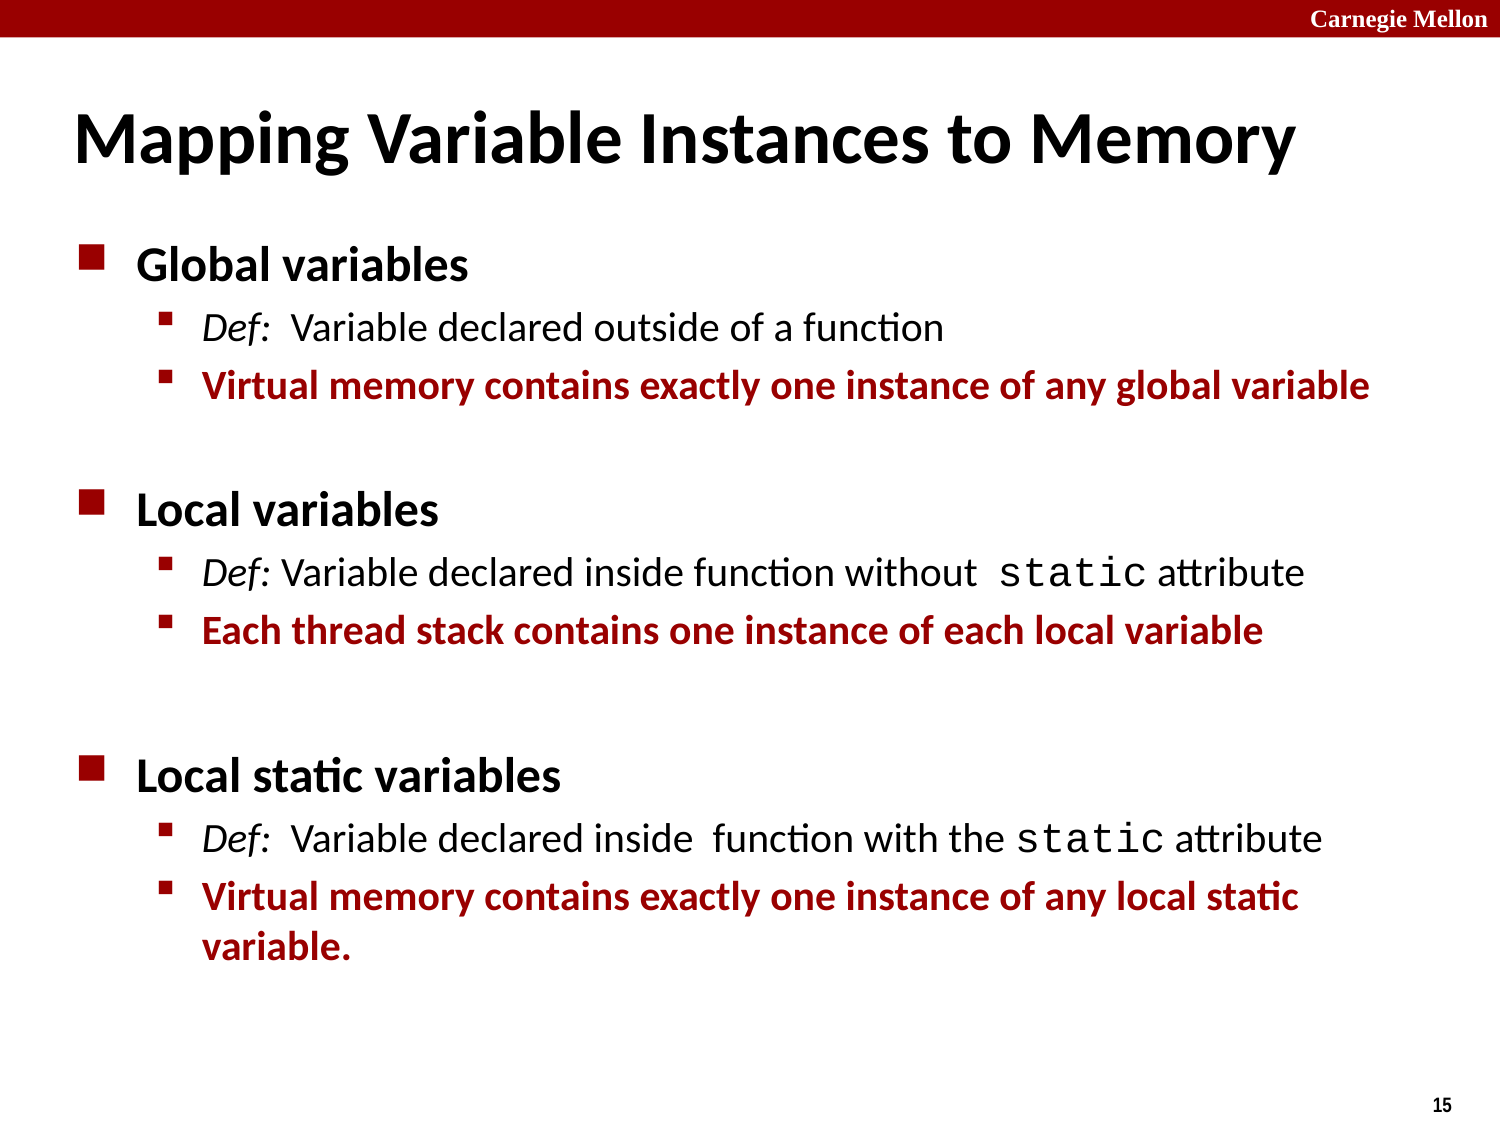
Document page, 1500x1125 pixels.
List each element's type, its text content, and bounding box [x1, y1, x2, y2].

list Global variables Def: Variable declared outside of a function Virtual memory contains exactly one instance of any global variable Local variables Def: Variable declared inside function without static attribute Each thread stack contains one instance of each local variable Local static variables Def: Variable declared inside function with the static attribute Virtual memory contains exactly one instance of any local static variable. [64, 223, 1451, 1040]
title Mapping Variable Instances to Memory [58, 71, 1451, 197]
